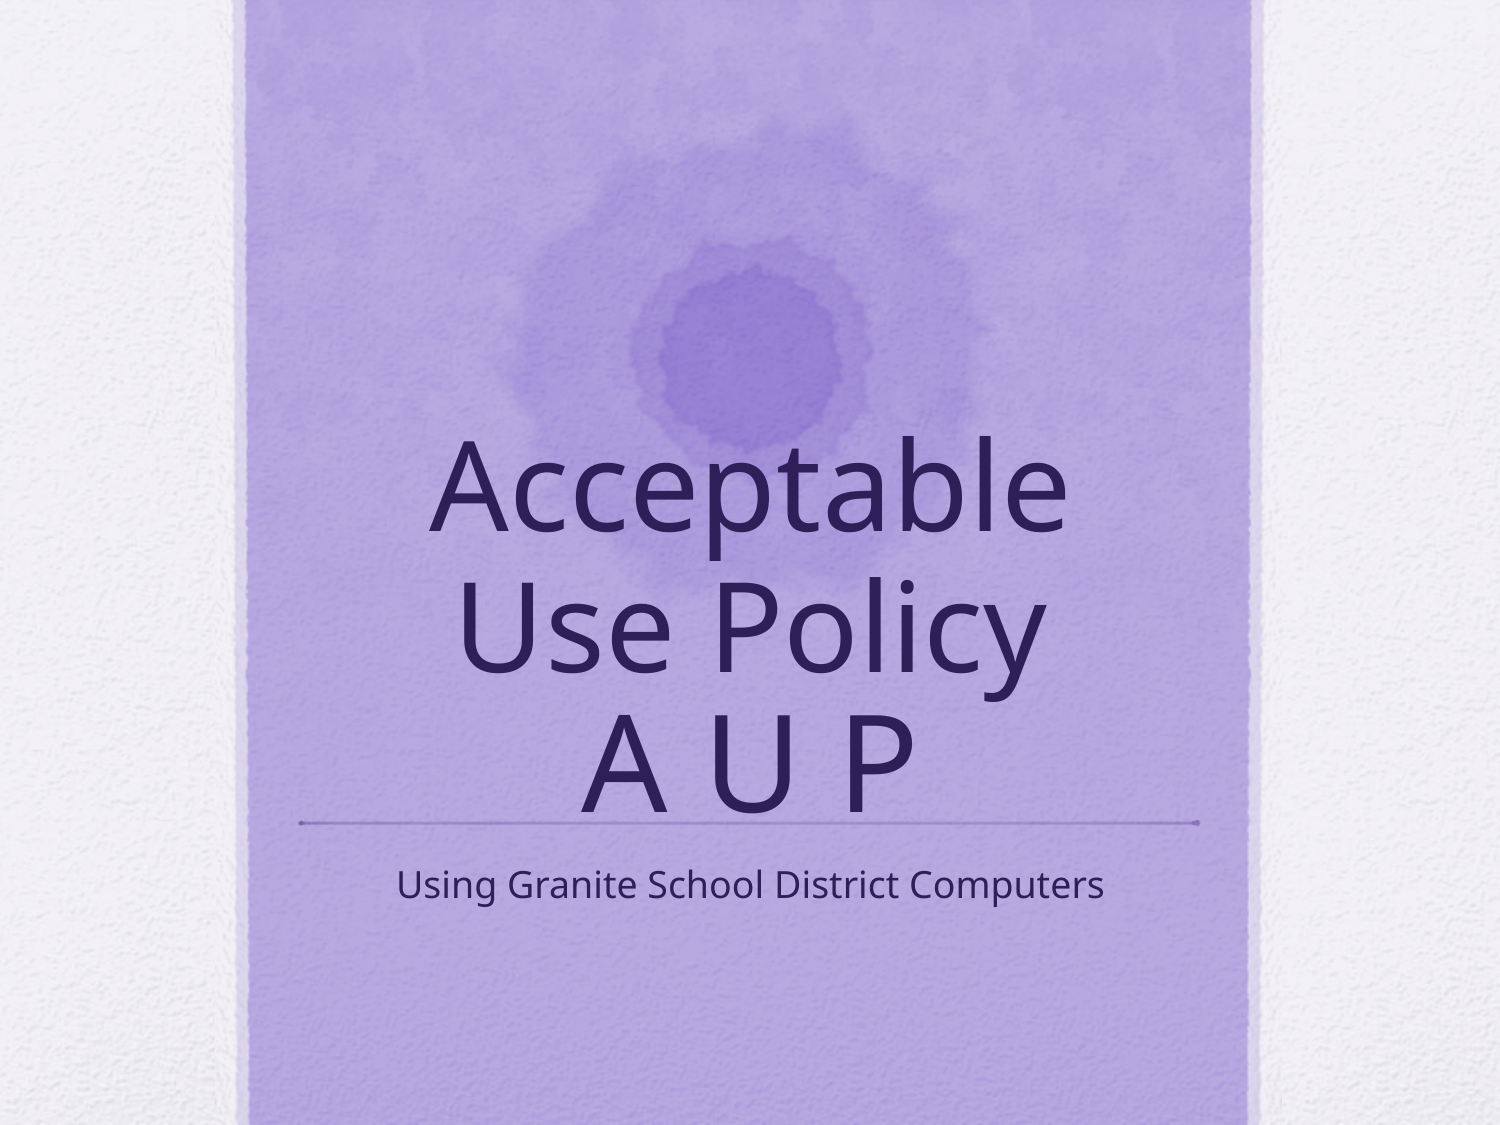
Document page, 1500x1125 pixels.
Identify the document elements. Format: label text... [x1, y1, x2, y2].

picture [0, 0, 1500, 1125]
subtitle Using Granite School District Computers [304, 853, 1198, 994]
title Acceptable Use Policy A U P [304, 605, 1198, 847]
